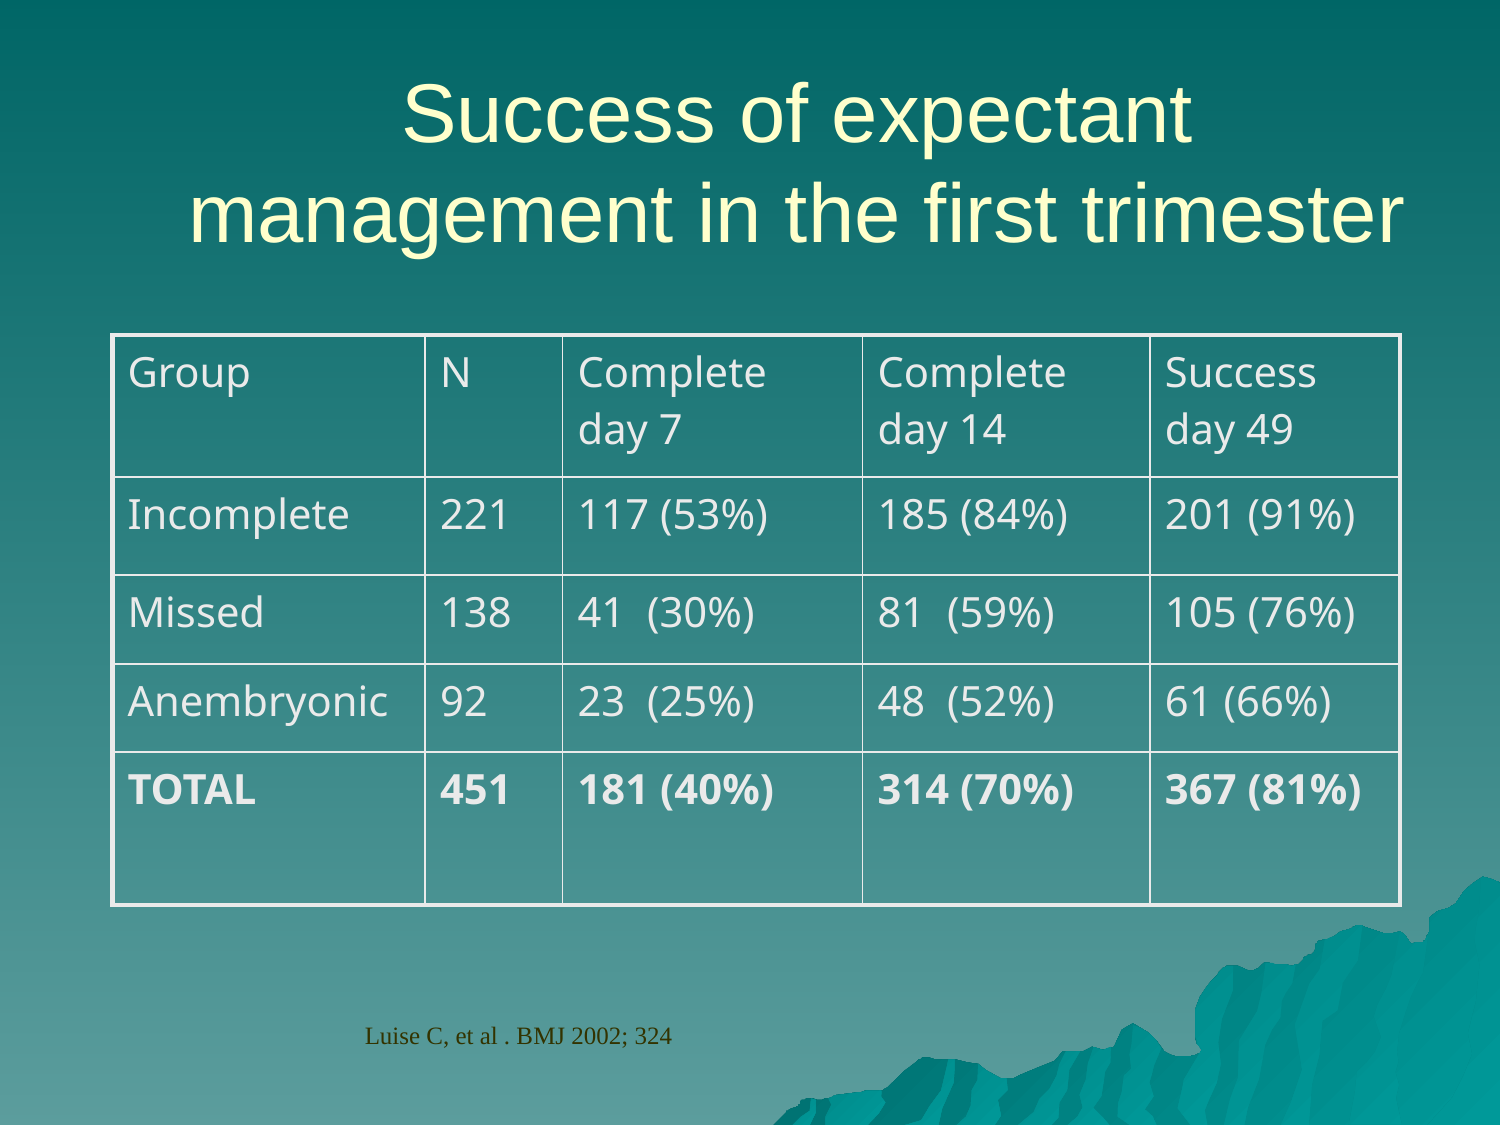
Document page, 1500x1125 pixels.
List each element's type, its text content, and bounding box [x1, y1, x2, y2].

table_cell 117 (53%) [563, 478, 862, 574]
table_cell 81 (59%) [863, 576, 1149, 663]
table_cell 181 (40%) [563, 753, 862, 903]
table_cell 23 (25%) [563, 665, 862, 751]
table_cell 105 (76%) [1151, 576, 1398, 663]
table_header Complete day 7 [563, 337, 862, 476]
table_cell 221 [426, 478, 562, 574]
table_cell 367 (81%) [1151, 753, 1398, 903]
table_header Group [115, 337, 424, 476]
table_cell 314 (70%) [863, 753, 1149, 903]
table_cell Anembryonic [115, 665, 424, 751]
table_header Success day 49 [1151, 337, 1398, 476]
table_cell 48 (52%) [863, 665, 1149, 751]
text_box Luise C, et al . BMJ 2002; 324 [350, 1012, 688, 1058]
title Success of expectant management in the first trimester [162, 62, 1433, 256]
table_cell 201 (91%) [1151, 478, 1398, 574]
table_cell 138 [426, 576, 562, 663]
table_cell Missed [115, 576, 424, 663]
table_cell TOTAL [115, 753, 424, 903]
table_header Complete day 14 [863, 337, 1149, 476]
table_cell 451 [426, 753, 562, 903]
table_cell 41 (30%) [563, 576, 862, 663]
table_cell 185 (84%) [863, 478, 1149, 574]
table_cell 92 [426, 665, 562, 751]
table_cell 61 (66%) [1151, 665, 1398, 751]
table_header N [426, 337, 562, 476]
table_cell Incomplete [115, 478, 424, 574]
